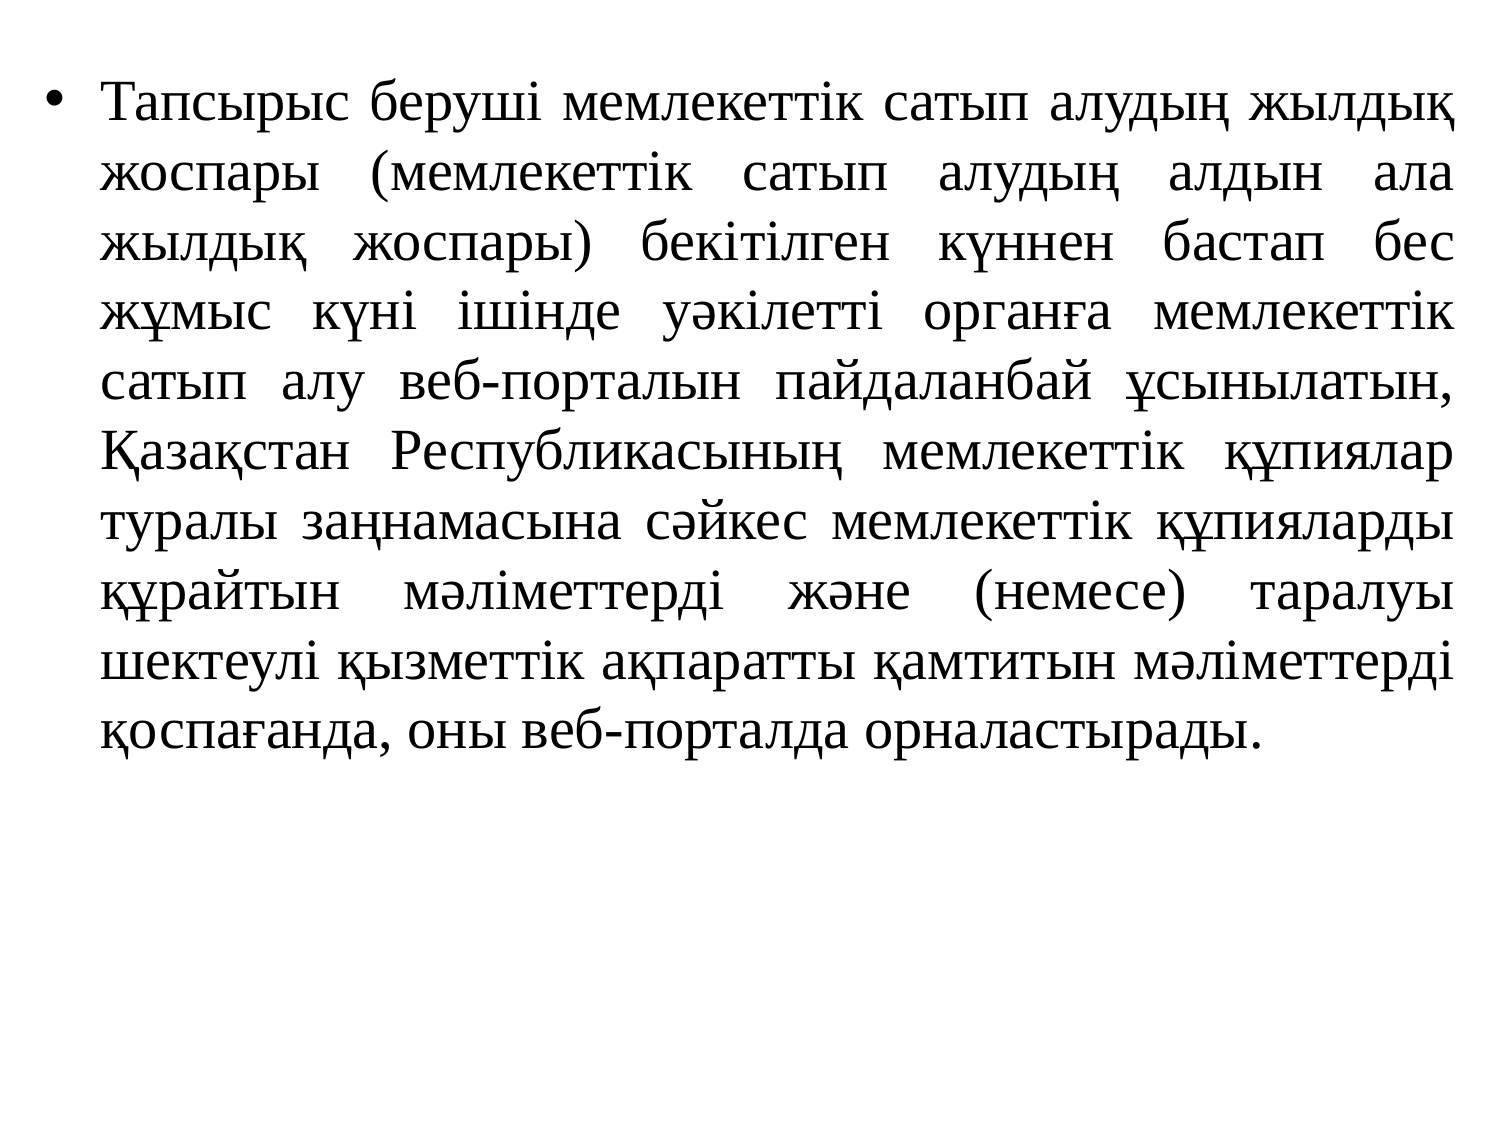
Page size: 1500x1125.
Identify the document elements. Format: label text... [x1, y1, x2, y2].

list Тапсырыс беруші мемлекеттiк сатып алудың жылдық жоспары (мемлекеттік сатып алудың алдын ала жылдық жоспары) бекiтілген күннен бастап бес жұмыс күнi iшiнде уәкілетті органға мемлекеттік сатып алу веб-порталын пайдаланбай ұсынылатын, Қазақстан Республикасының мемлекеттік құпиялар туралы заңнамасына сәйкес мемлекеттік құпияларды құрайтын мәліметтерді және (немесе) таралуы шектеулі қызметтік ақпаратты қамтитын мәліметтерді қоспағанда, оны веб-порталда орналастырады. [29, 54, 1471, 1083]
